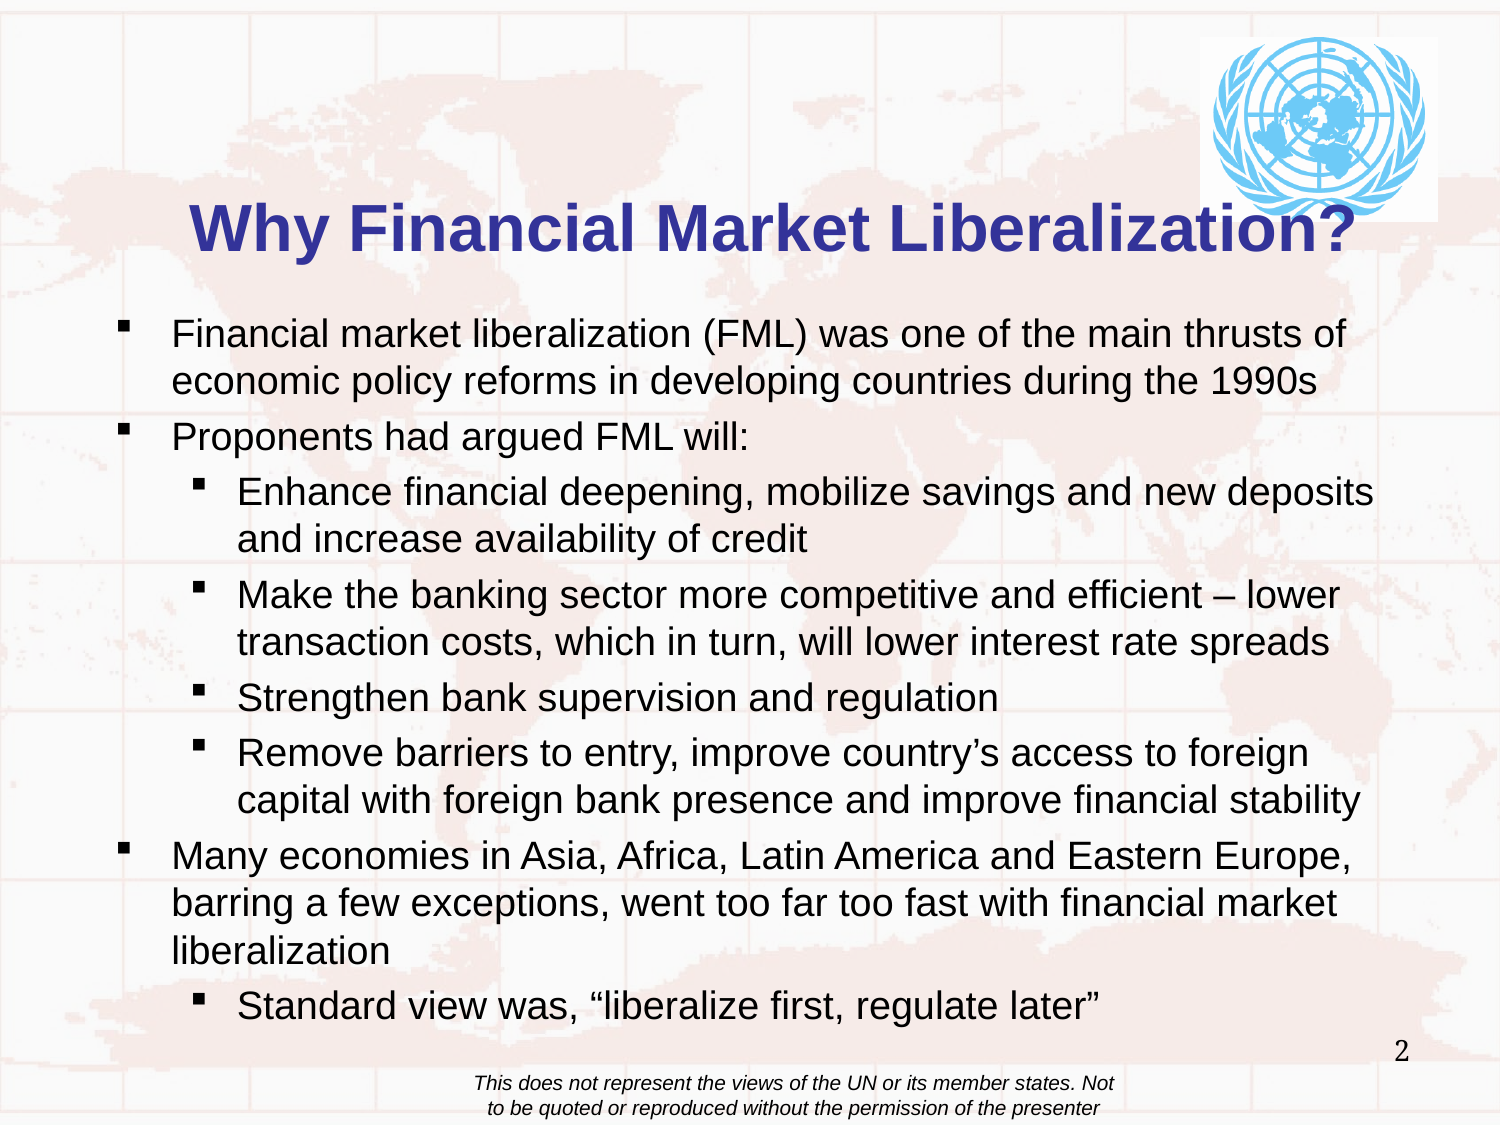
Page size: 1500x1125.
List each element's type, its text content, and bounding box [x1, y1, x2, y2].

footer This does not represent the views of the UN or its member states. Not to be quoted or reproduced without the permission of the presenter [449, 1062, 1138, 1101]
slide_number 2 [1074, 1024, 1426, 1103]
title Why Financial Market Liberalization? [99, 162, 1450, 288]
picture [1200, 37, 1438, 162]
list Financial market liberalization (FML) was one of the main thrusts of economic policy reforms in developing countries during the 1990s Proponents had argued FML will: Enhance financial deepening, mobilize savings and new deposits and increase availability of credit Make the banking sector more competitive and efficient – lower transaction costs, which in turn, will lower interest rate spreads Strengthen bank supervision and regulation Remove barriers to entry, improve country’s access to foreign capital with foreign bank presence and improve financial stability Many economies in Asia, Africa, Latin America and Eastern Europe, barring a few exceptions, went too far too fast with financial market liberalization Standard view was, “liberalize first, regulate later” [99, 299, 1450, 1043]
